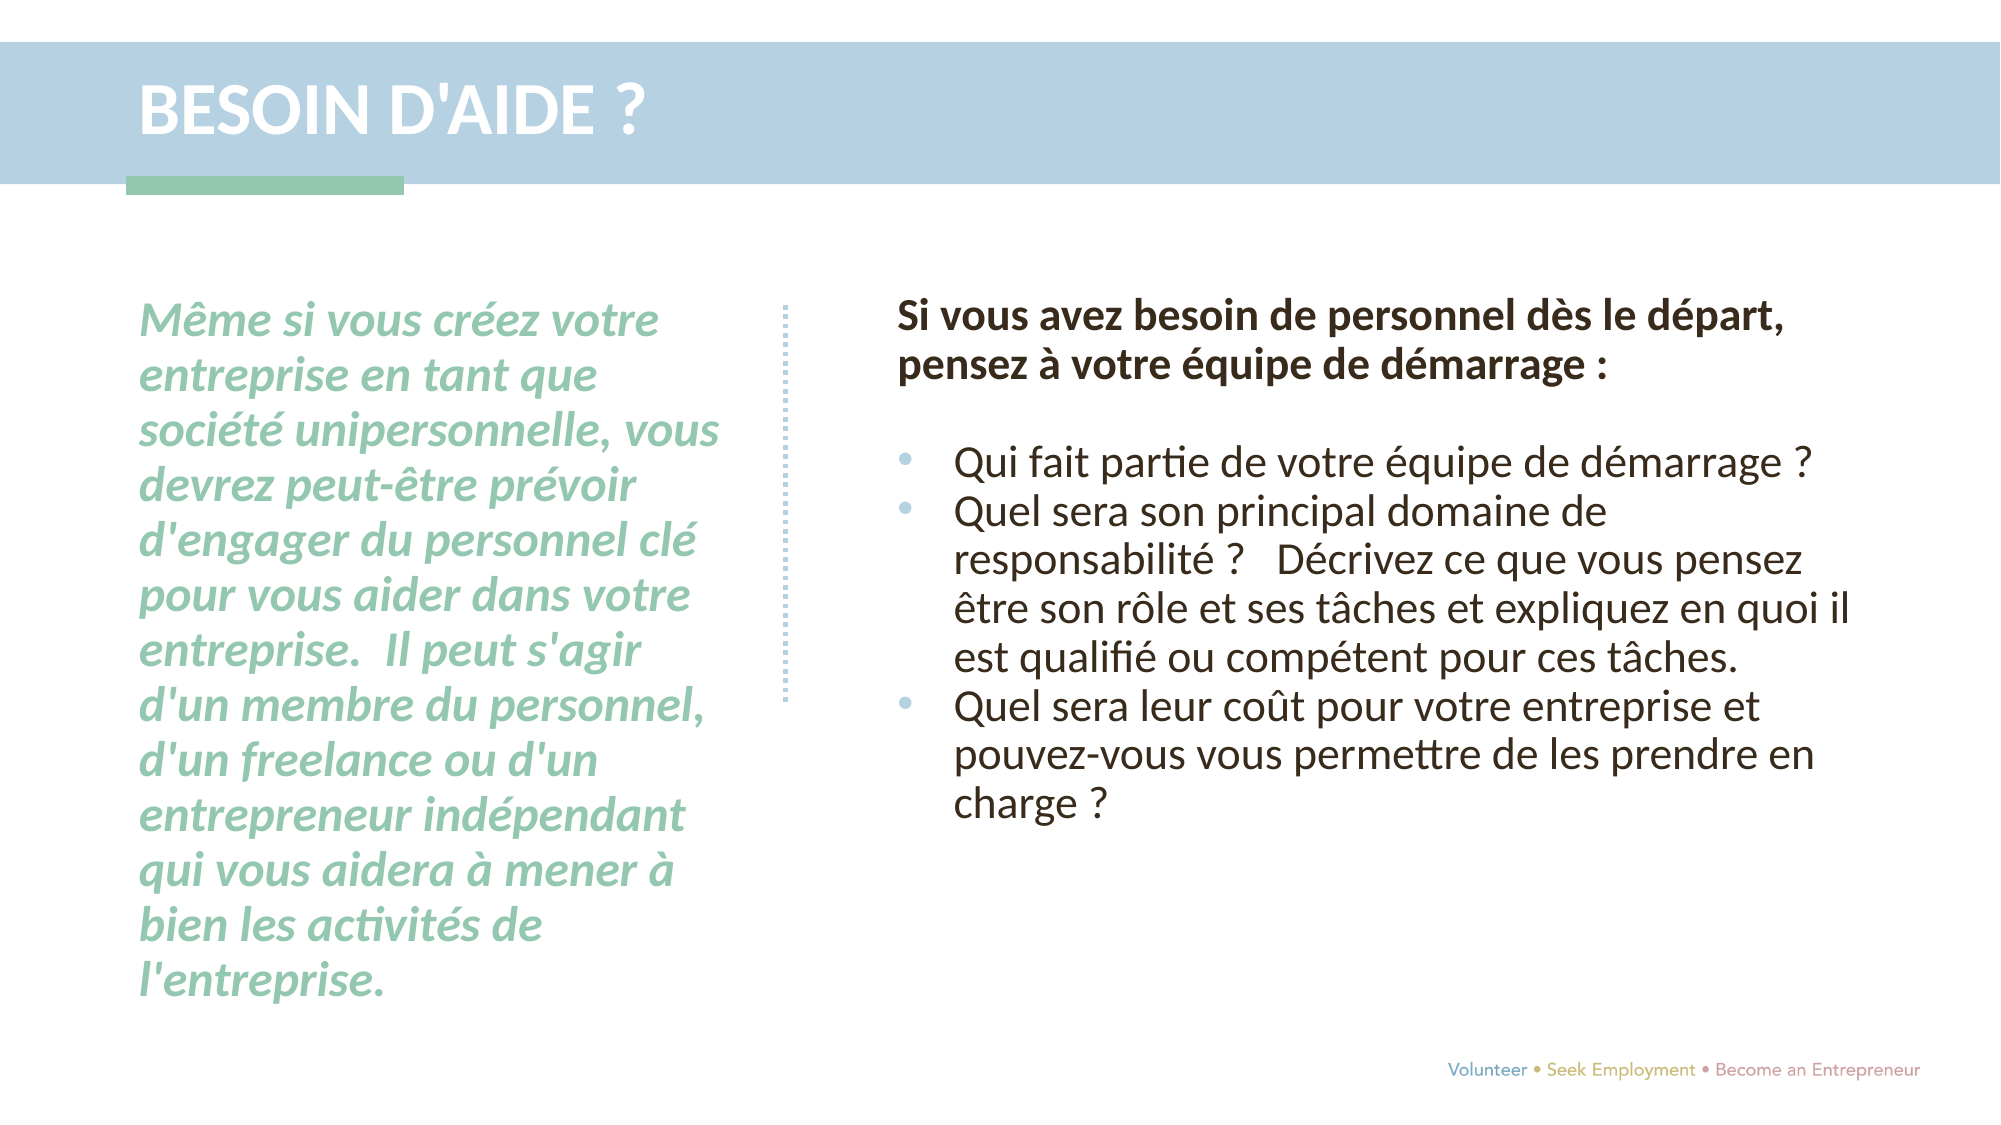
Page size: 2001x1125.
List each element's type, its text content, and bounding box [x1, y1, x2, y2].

text_box Si vous avez besoin de personnel dès le départ, pensez à votre équipe de démarrage : Qui fait partie de votre équipe de démarrage ? Quel sera son principal domaine de responsabilité ? Décrivez ce que vous pensez être son rôle et ses tâches et expliquez en quoi il est qualifié ou compétent pour ces tâches. Quel sera leur coût pour votre entreprise et pouvez-vous vous permettre de les prendre en charge ? [882, 283, 1881, 934]
text_box Même si vous créez votre entreprise en tant que société unipersonnelle, vous devrez peut-être prévoir d'engager du personnel clé pour vous aider dans votre entreprise. Il peut s'agir d'un membre du personnel, d'un freelance ou d'un entrepreneur indépendant qui vous aidera à mener à bien les activités de l'entreprise. [124, 283, 739, 673]
picture [1418, 1046, 1971, 1103]
list BESOIN D'AIDE ? [123, 51, 1913, 170]
